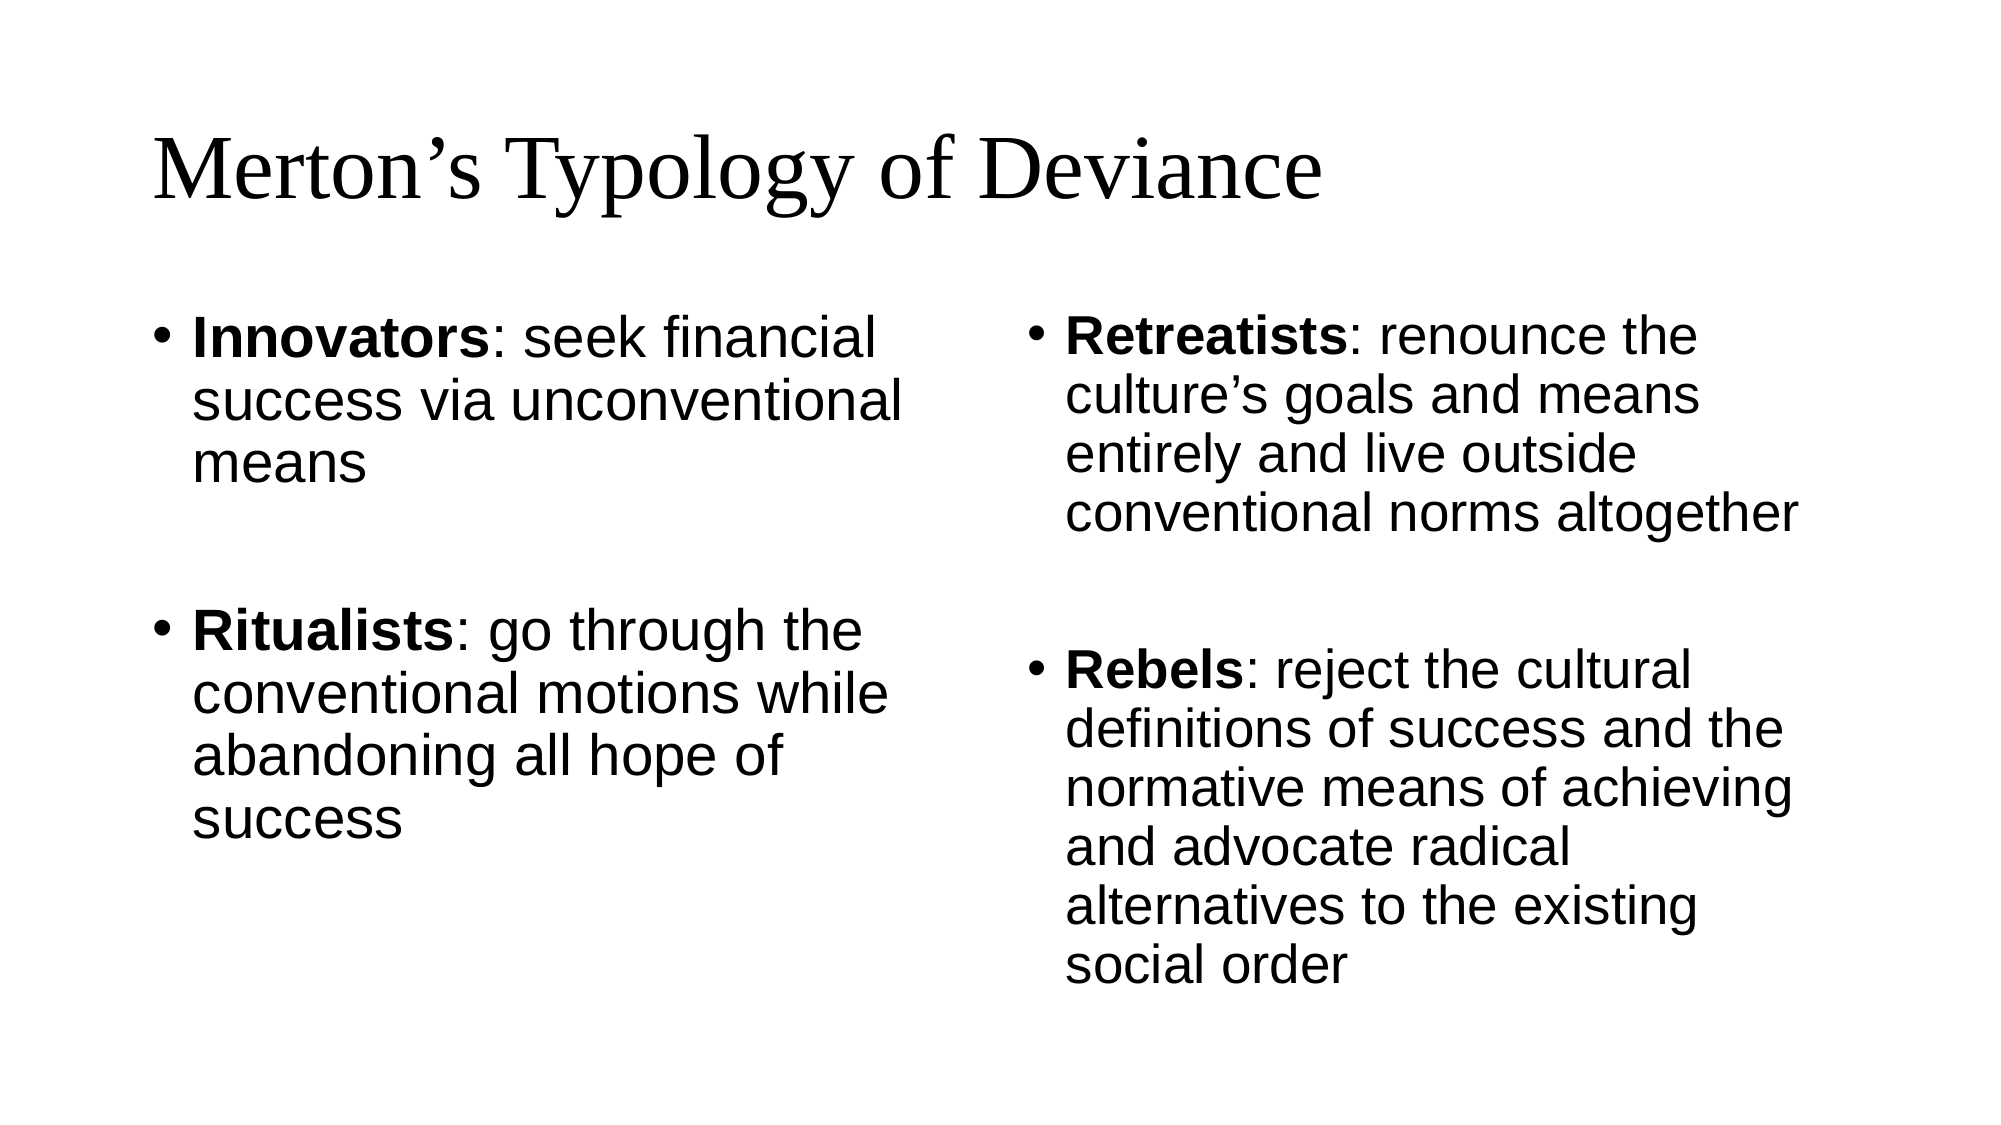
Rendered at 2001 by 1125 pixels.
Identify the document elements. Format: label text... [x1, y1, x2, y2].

list Retreatists: renounce the culture’s goals and means entirely and live outside conventional norms altogether Rebels: reject the cultural definitions of success and the normative means of achieving and advocate radical alternatives to the existing social order [1012, 299, 1863, 1014]
title Merton’s Typology of Deviance [137, 59, 1863, 278]
list Innovators: seek financial success via unconventional means Ritualists: go through the conventional motions while abandoning all hope of success [137, 299, 988, 1014]
